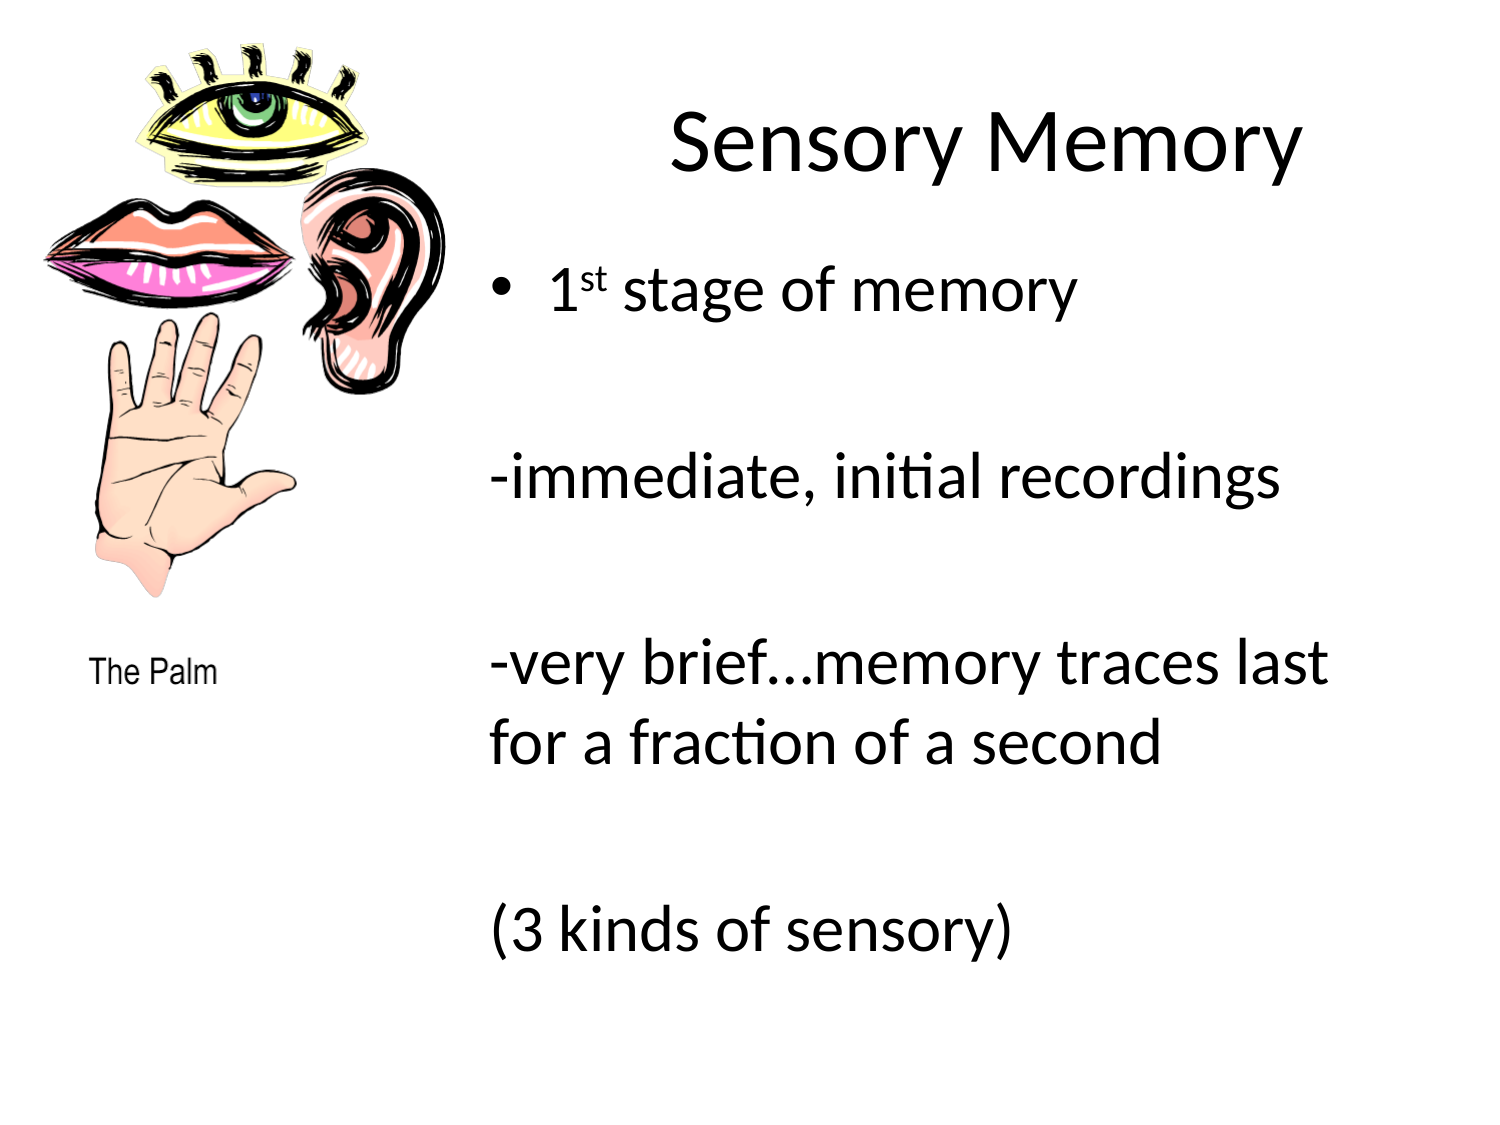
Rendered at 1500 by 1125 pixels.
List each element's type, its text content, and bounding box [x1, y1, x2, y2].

picture [37, 37, 449, 685]
list 1st stage of memory -immediate, initial recordings -very brief…memory traces last for a fraction of a second (3 kinds of sensory) [474, 237, 1425, 1025]
title Sensory Memory [549, 37, 1425, 233]
